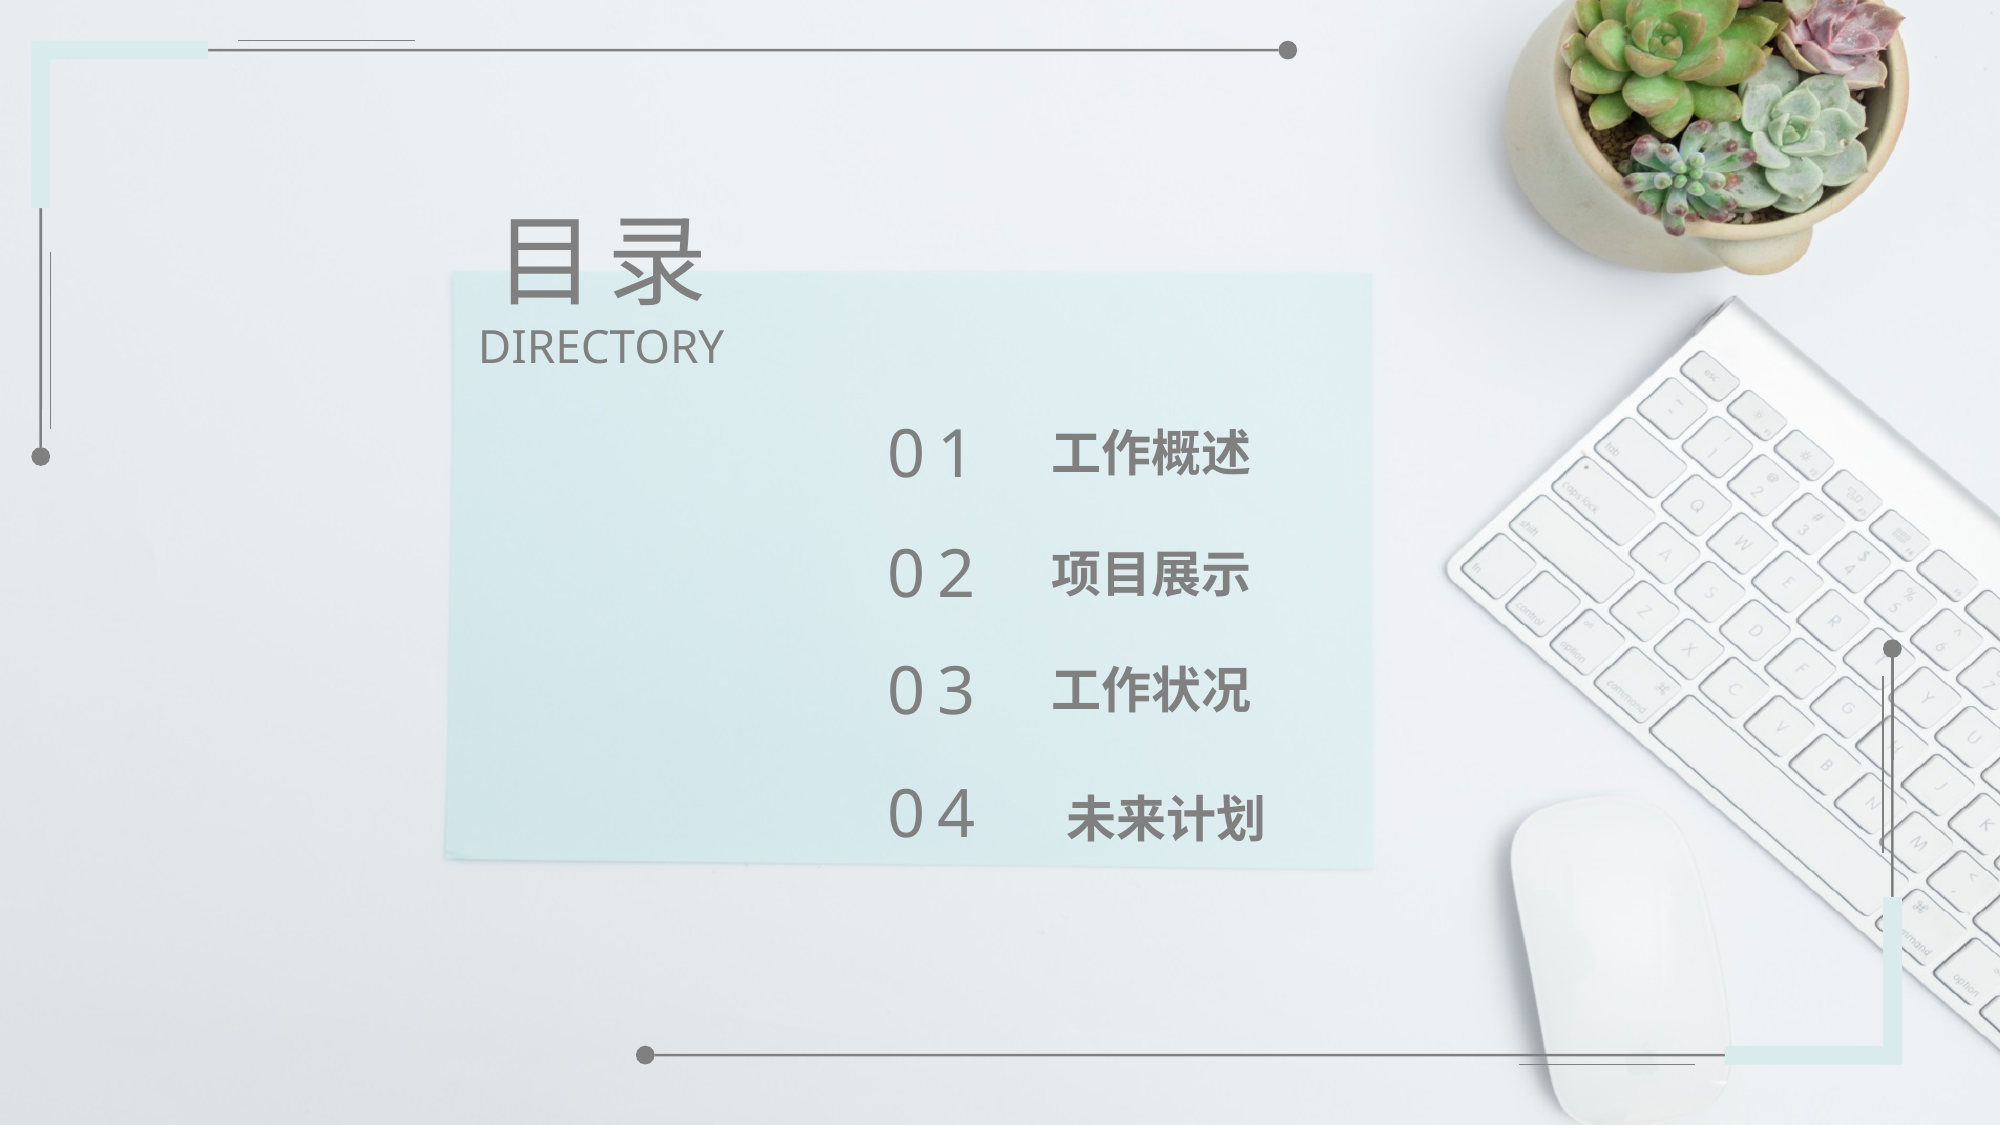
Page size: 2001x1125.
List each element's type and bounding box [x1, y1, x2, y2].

text_box [635, 639, 1902, 1065]
text_box [839, 750, 1541, 871]
picture [0, 0, 2000, 1125]
text_box [839, 510, 1557, 628]
text_box [839, 390, 1615, 511]
text_box [839, 628, 1557, 749]
text_box [31, 40, 1298, 466]
